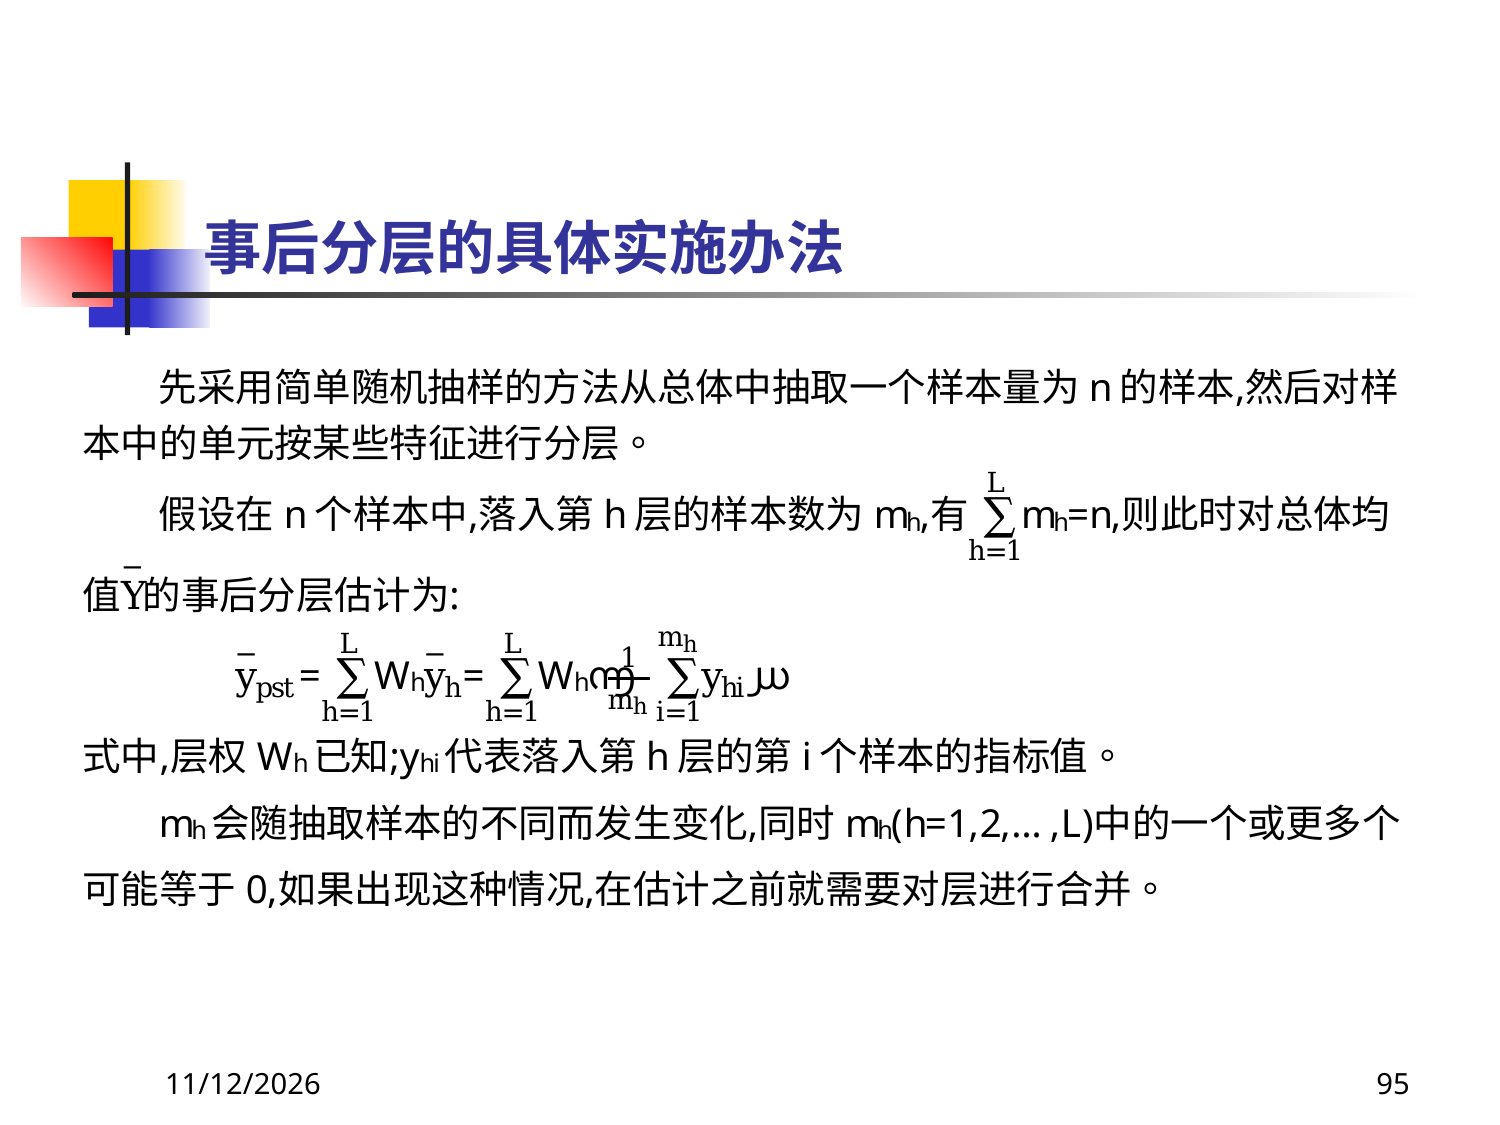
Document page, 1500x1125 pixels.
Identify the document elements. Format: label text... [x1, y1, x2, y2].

title 事后分层的具体实施办法 [188, 101, 1468, 289]
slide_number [149, 1084, 463, 1113]
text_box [82, 352, 1426, 1076]
slide_number 95 [1112, 1082, 1426, 1113]
